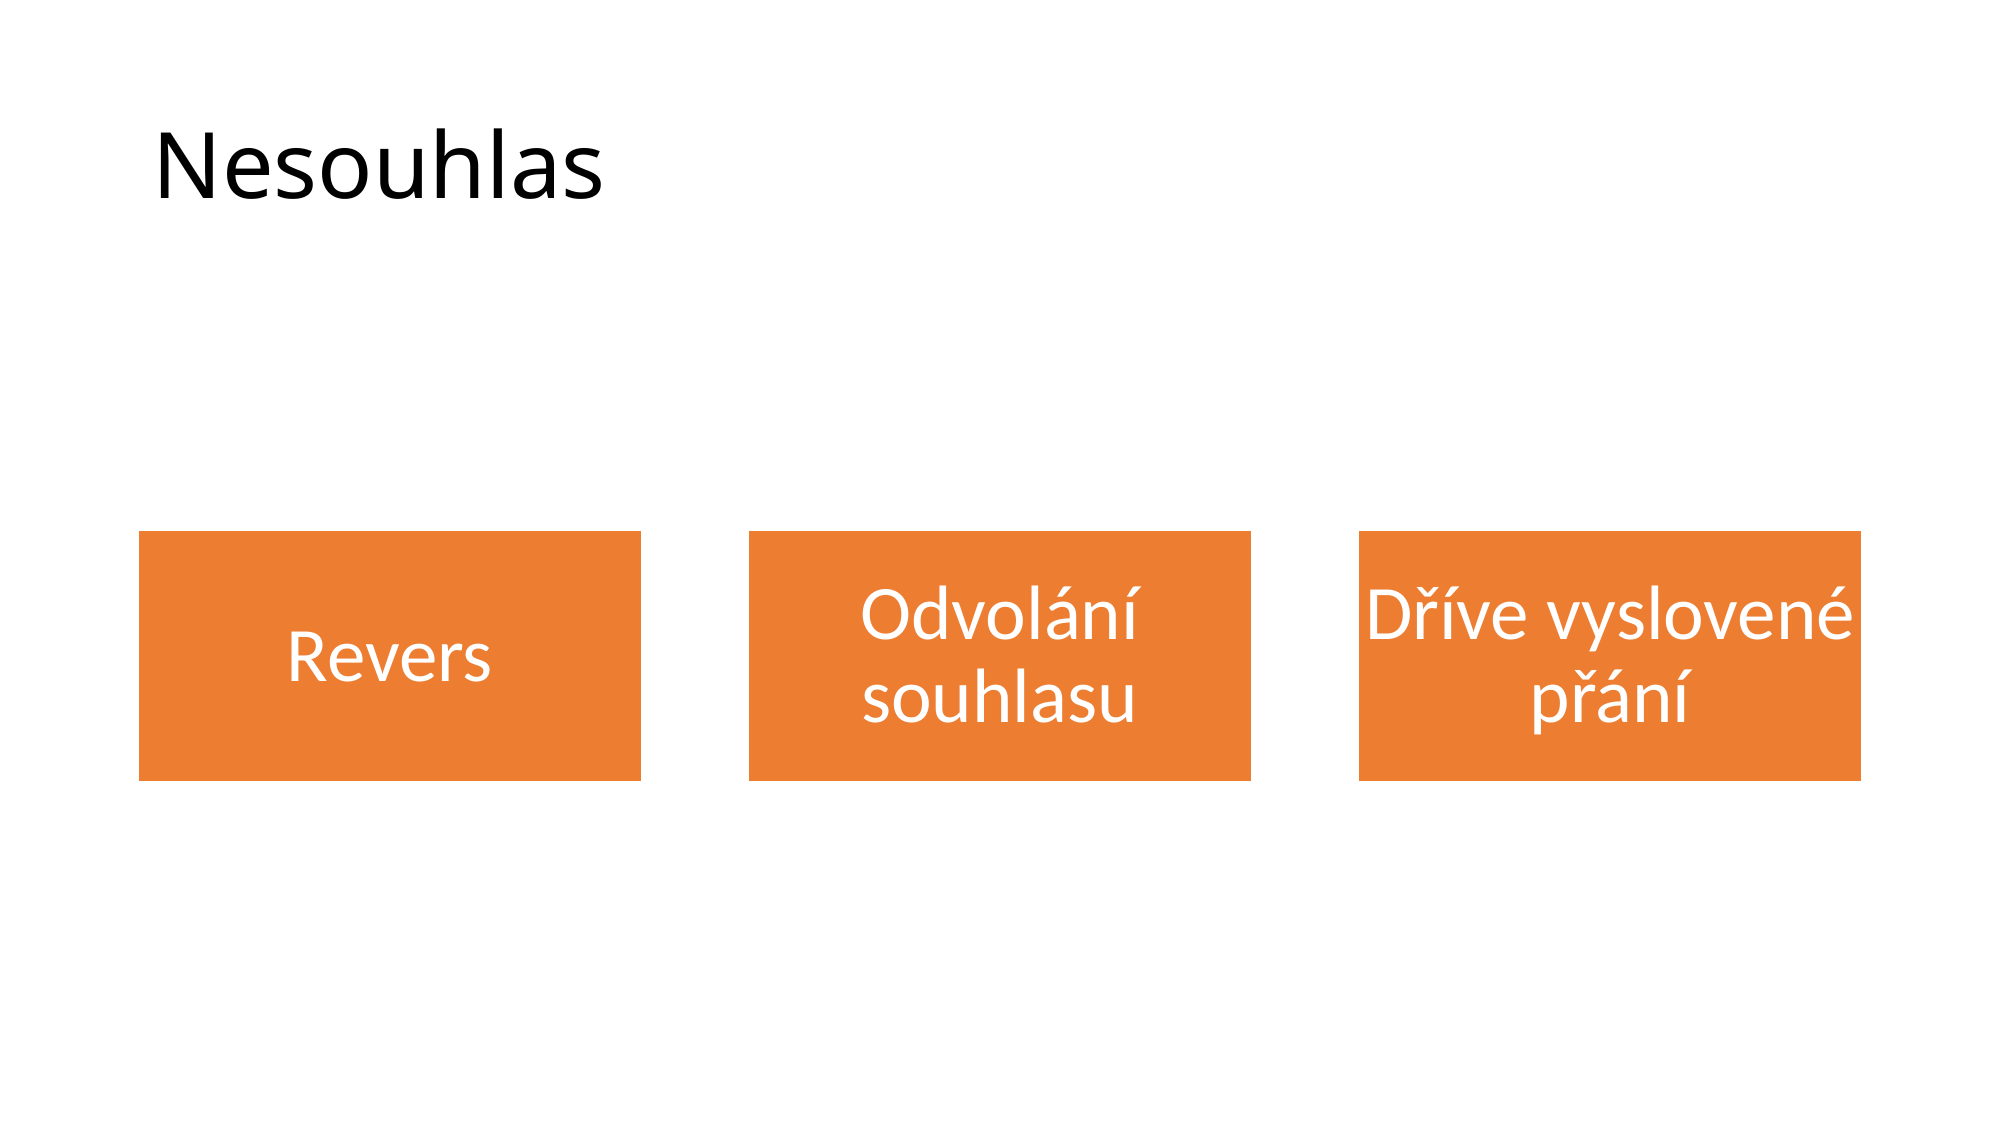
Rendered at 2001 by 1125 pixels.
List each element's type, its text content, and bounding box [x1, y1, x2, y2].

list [137, 299, 1863, 1014]
title Nesouhlas [137, 59, 1863, 278]
